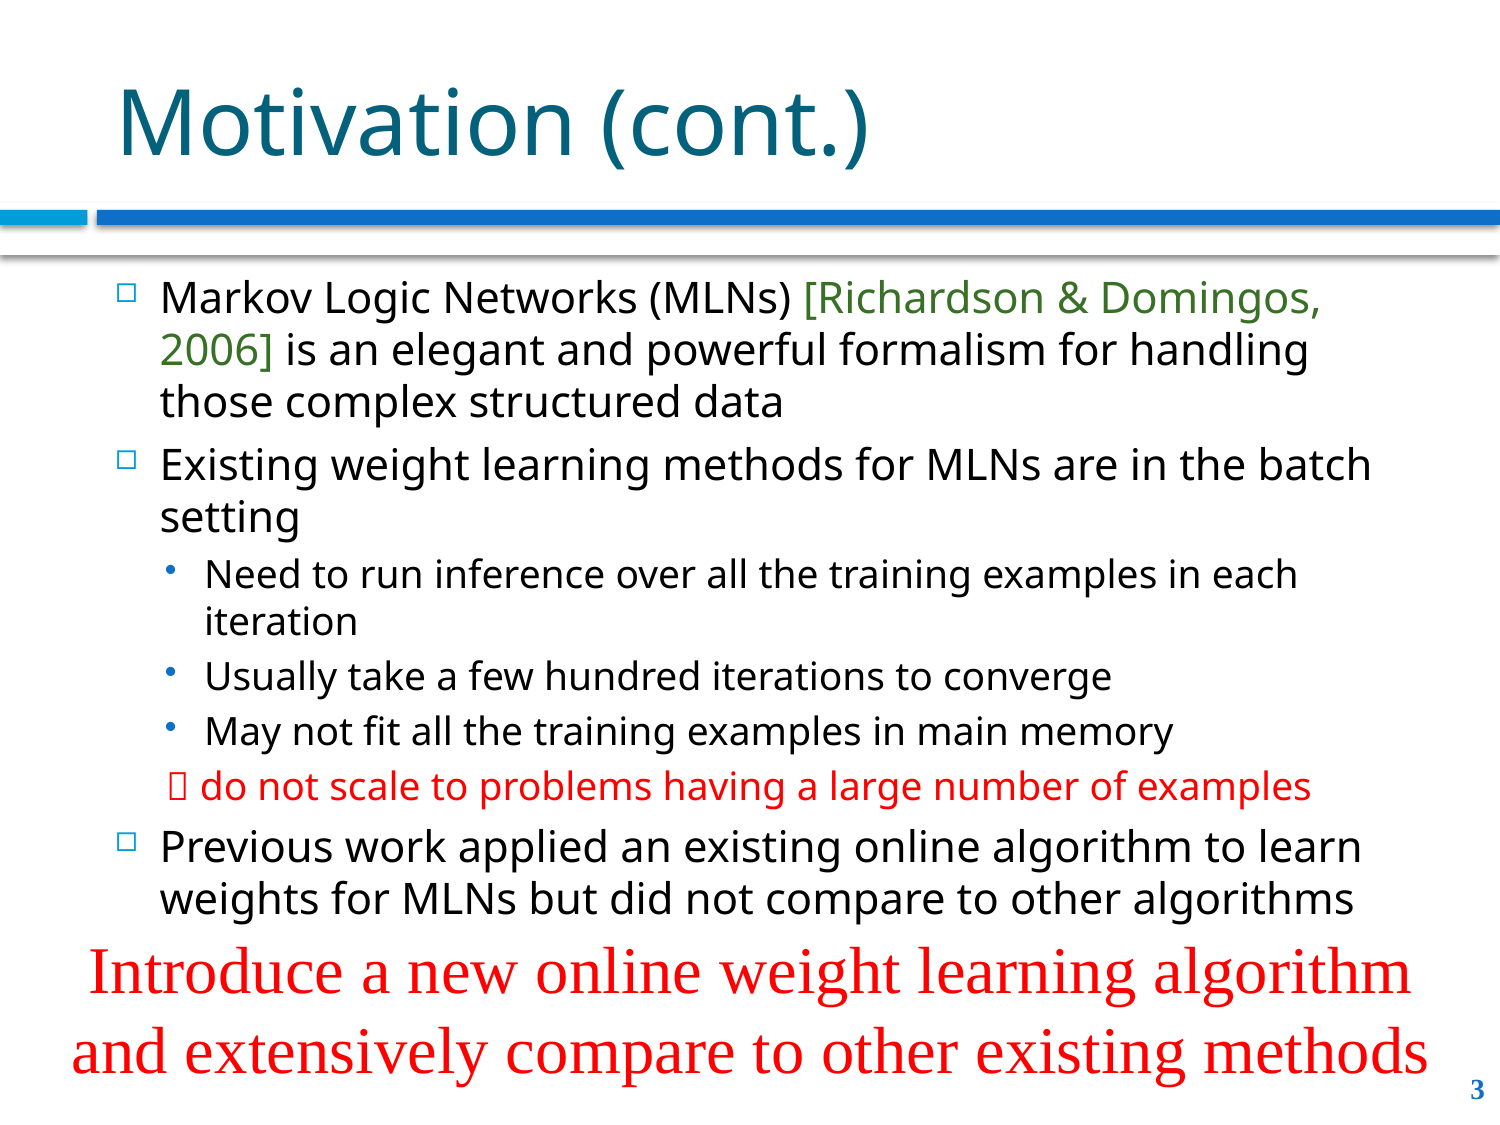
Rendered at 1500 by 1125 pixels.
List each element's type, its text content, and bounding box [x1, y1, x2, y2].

slide_number 3 [1425, 1050, 1500, 1125]
text_box Introduce a new online weight learning algorithm and extensively compare to other existing methods [51, 919, 1452, 1095]
title Motivation (cont.) [100, 37, 1438, 200]
list Markov Logic Networks (MLNs) [Richardson & Domingos, 2006] is an elegant and powerful formalism for handling those complex structured data Existing weight learning methods for MLNs are in the batch setting Need to run inference over all the training examples in each iteration Usually take a few hundred iterations to converge May not fit all the training examples in main memory  do not scale to problems having a large number of examples Previous work applied an existing online algorithm to learn weights for MLNs but did not compare to other algorithms [100, 262, 1438, 919]
